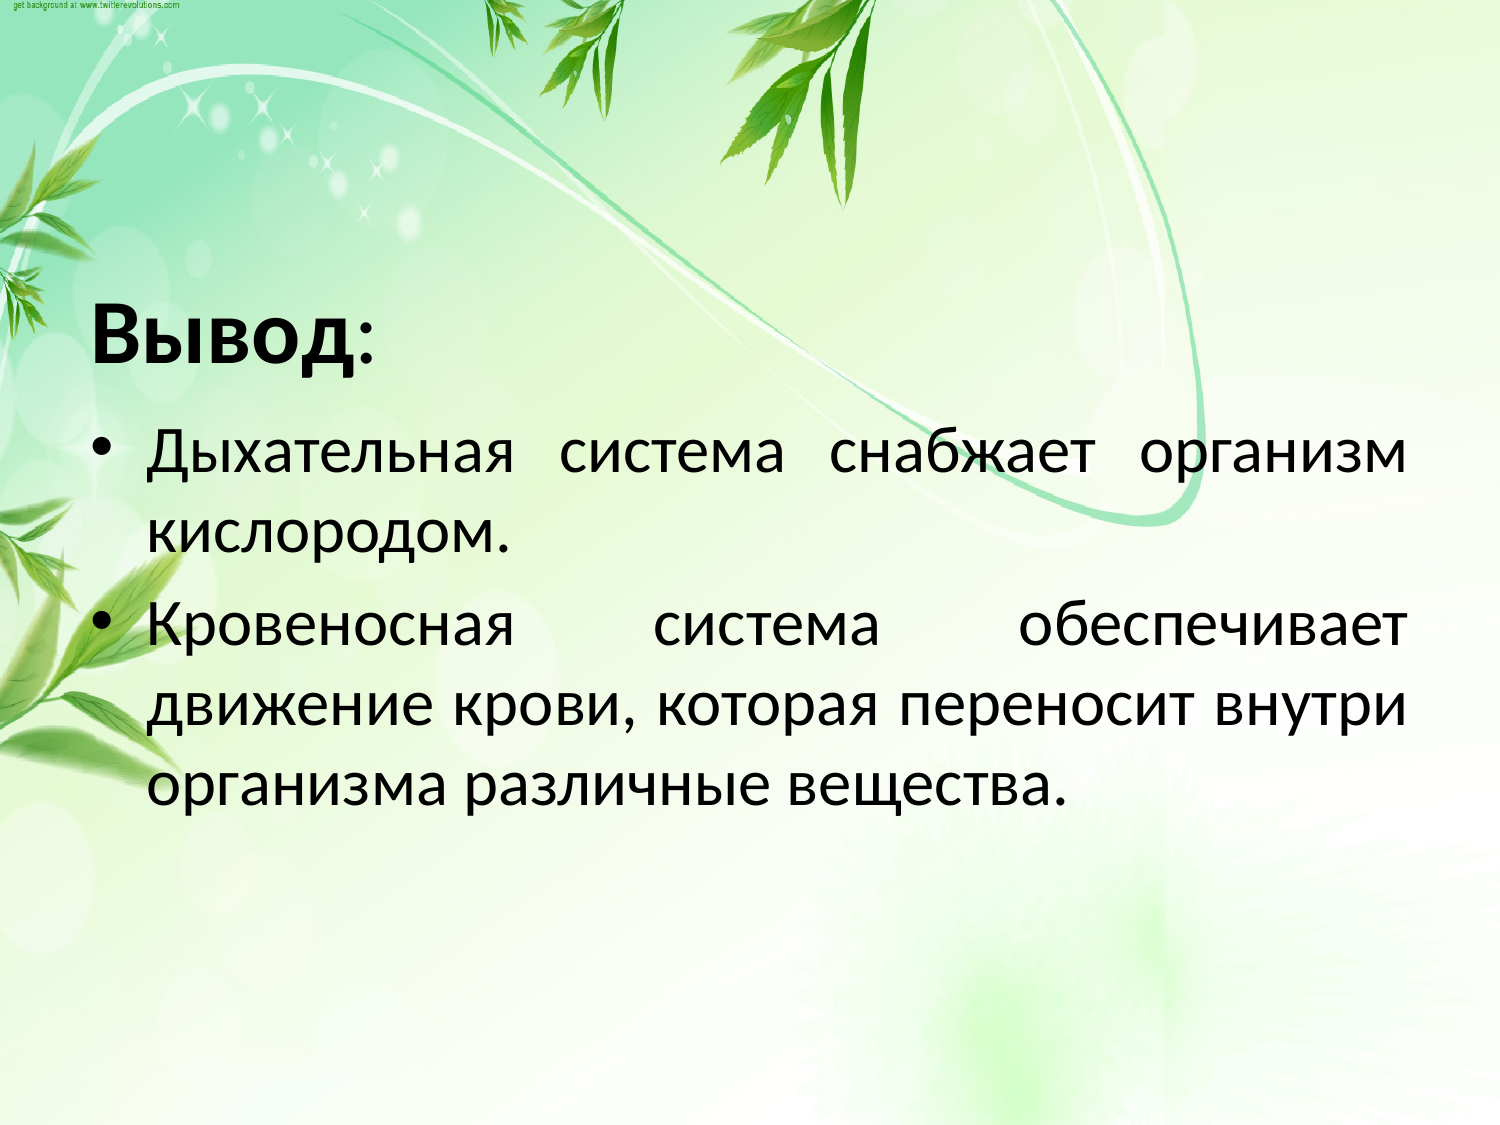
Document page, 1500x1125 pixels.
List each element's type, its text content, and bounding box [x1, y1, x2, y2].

picture [0, 0, 1500, 1125]
list Дыхательная система снабжает организм кислородом. Кровеносная система обеспечивает движение крови, которая переносит внутри организма различные вещества. [75, 397, 1425, 926]
title Вывод: [75, 255, 1425, 397]
